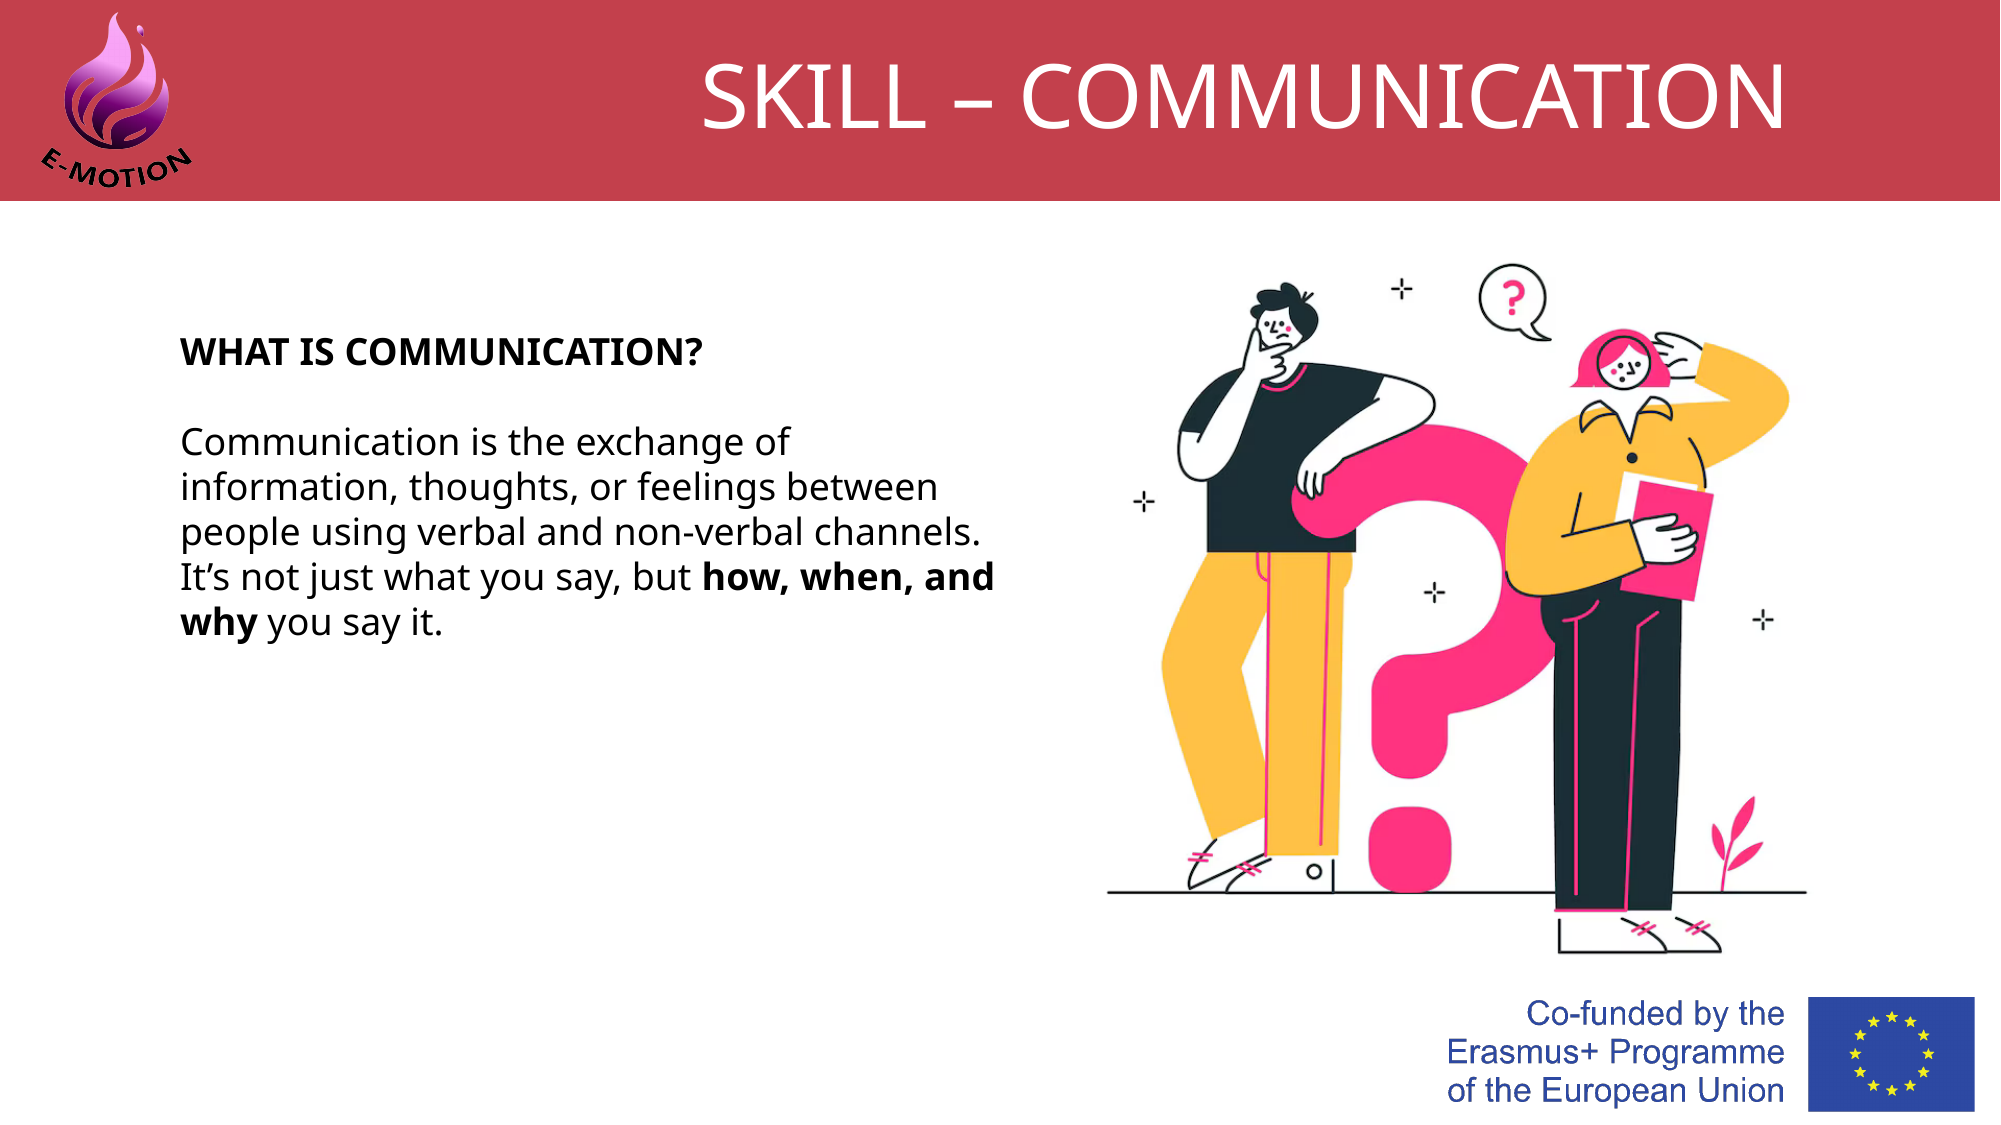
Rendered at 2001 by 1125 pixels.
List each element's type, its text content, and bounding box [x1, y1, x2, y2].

text_box WHAT IS COMMUNICATION? Communication is the exchange of information, thoughts, or feelings between people using verbal and non-verbal channels. It’s not just what you say, but how, when, and why you say it. [165, 320, 1027, 651]
picture [1396, 995, 1975, 1116]
picture [0, 0, 253, 247]
text_box SKILL – COMMUNICATION [548, 31, 1807, 307]
picture [1071, 219, 1843, 991]
